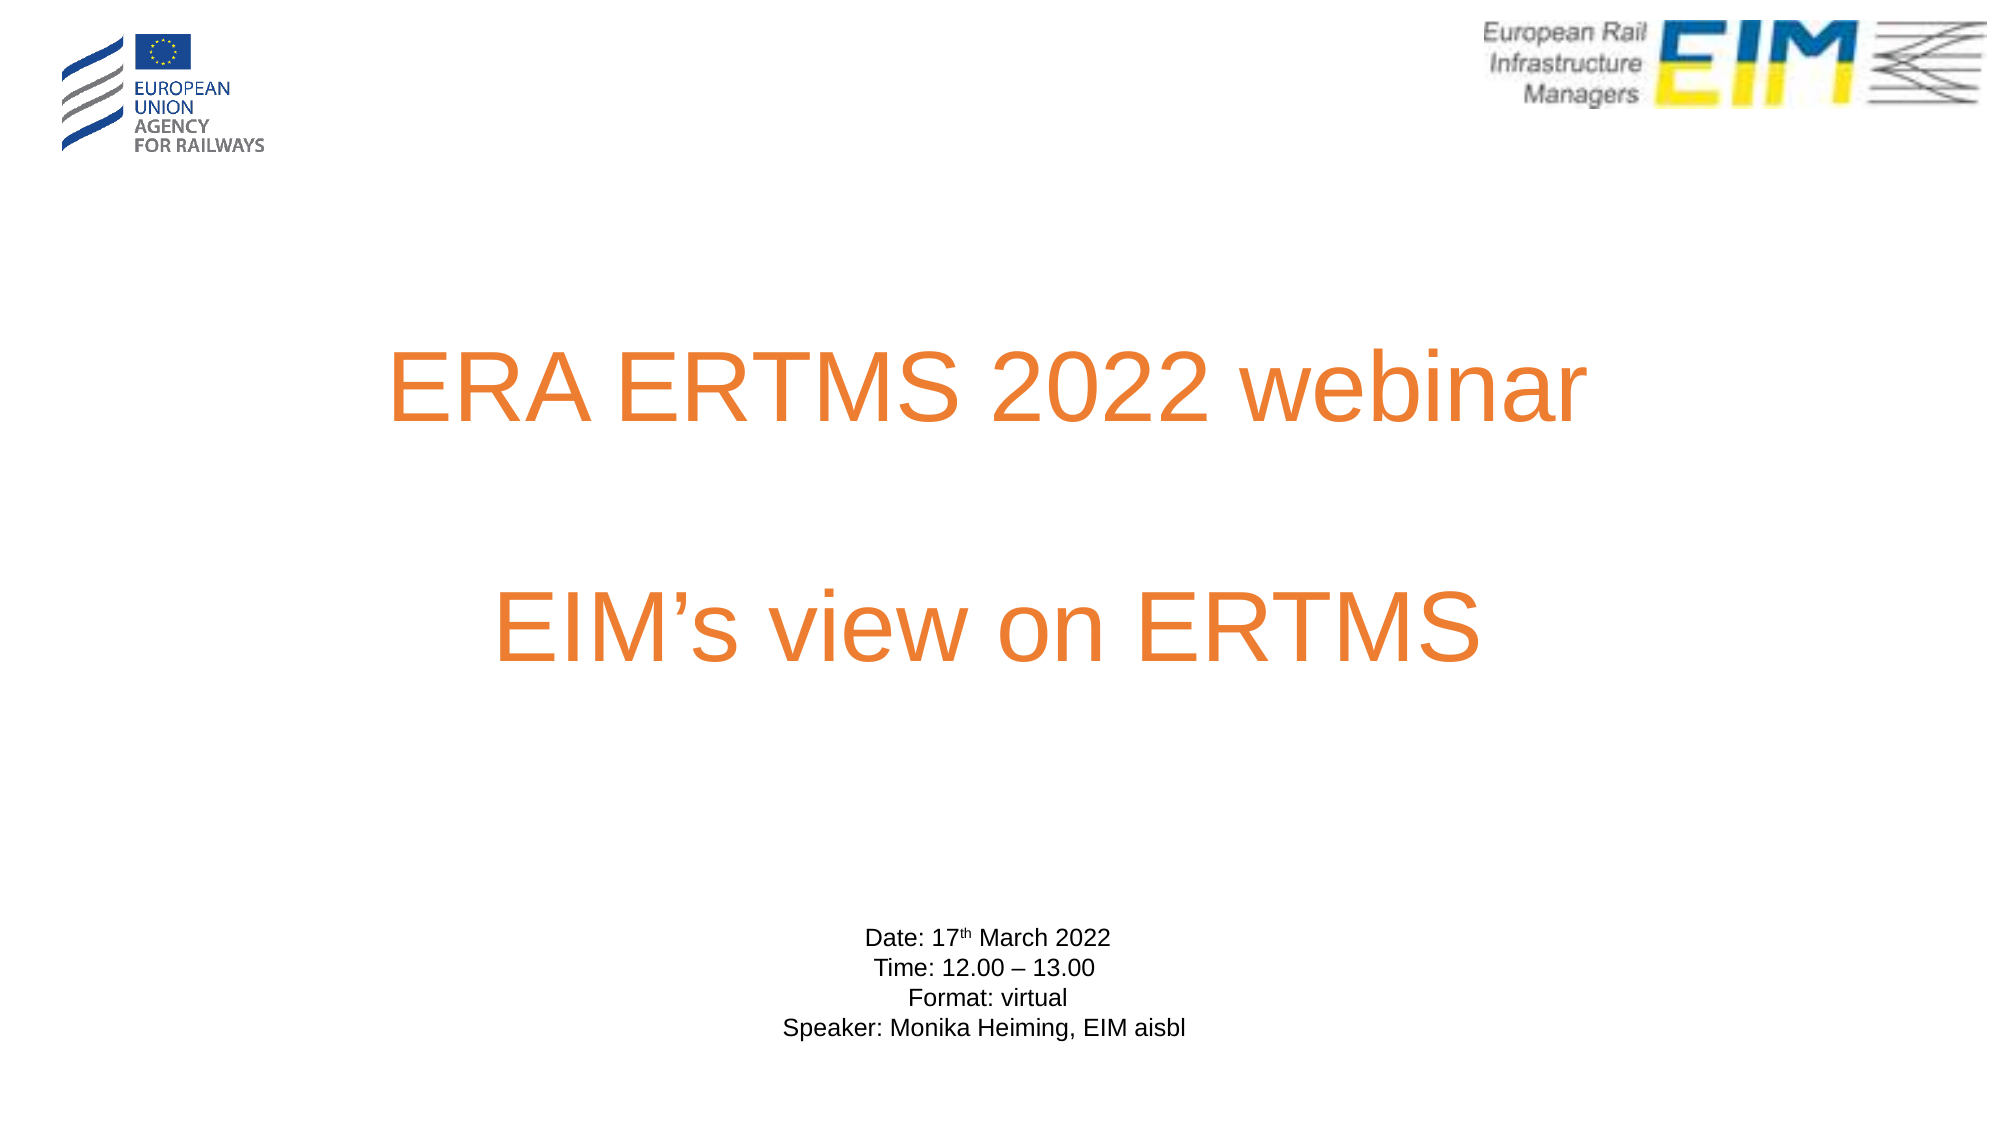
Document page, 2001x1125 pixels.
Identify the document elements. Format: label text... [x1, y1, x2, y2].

text_box ERA ERTMS 2022 webinar EIM’s view on ERTMS Date: 17th March 2022 Time: 12.00 – 13.00 Format: virtual Speaker: Monika Heiming, EIM aisbl [137, 314, 1839, 1049]
picture [62, 34, 264, 152]
picture [1484, 20, 1987, 109]
